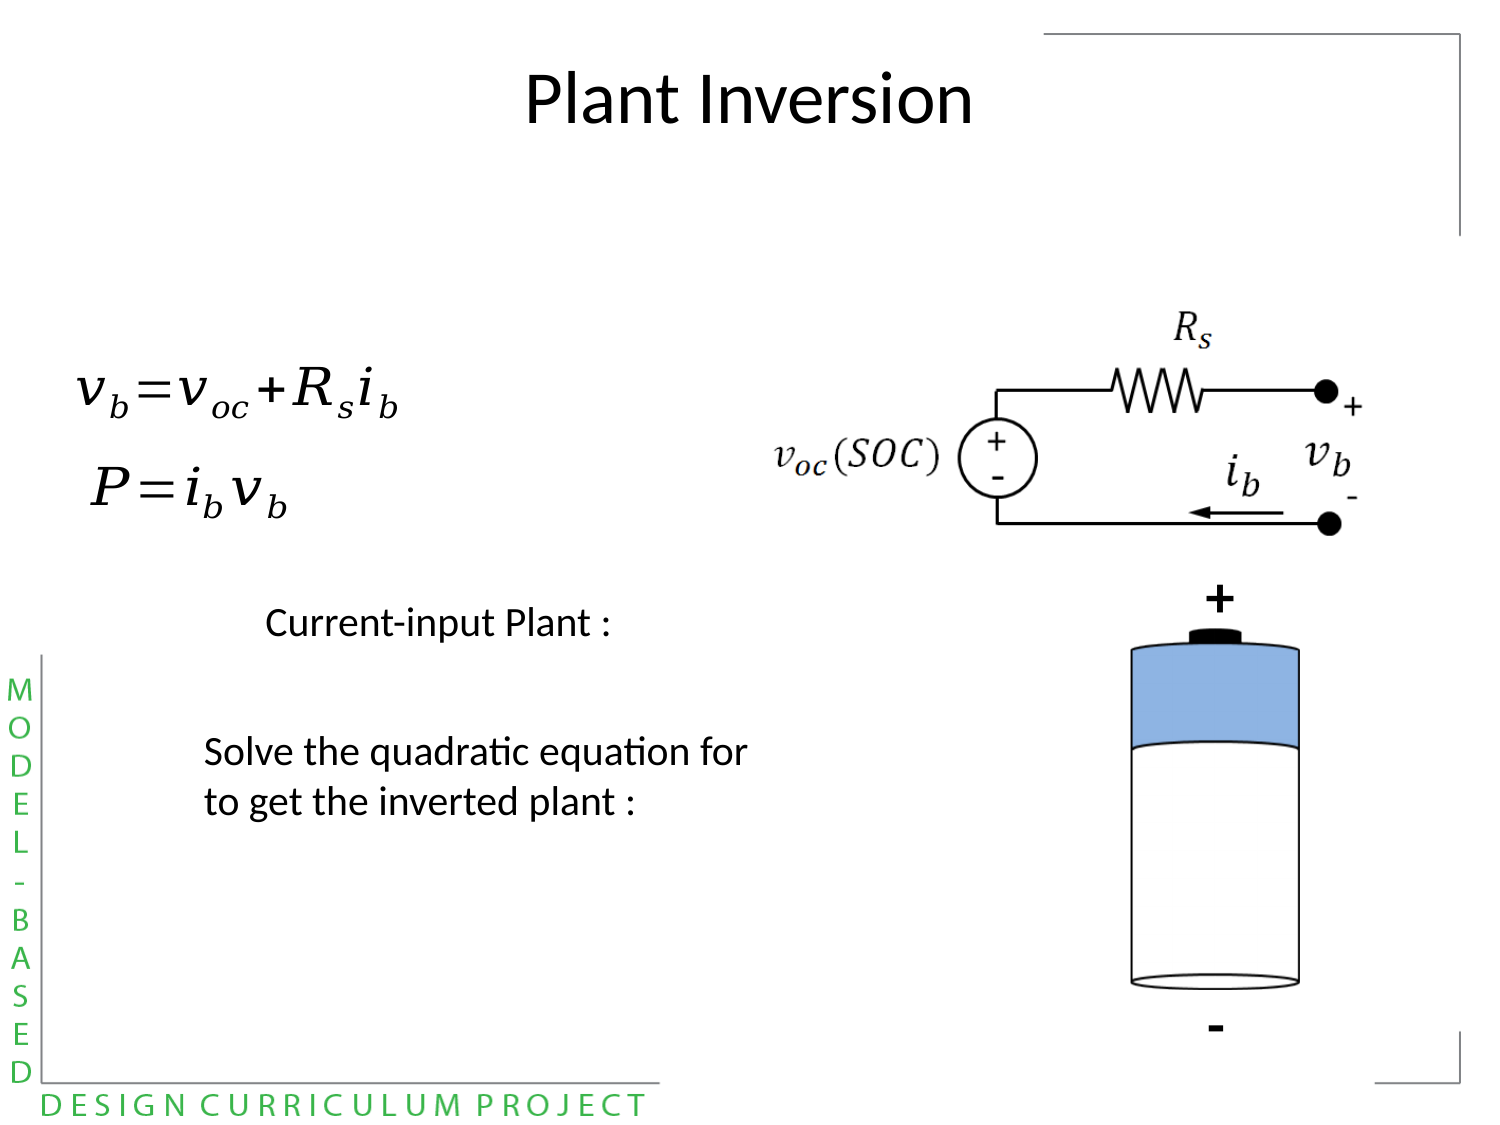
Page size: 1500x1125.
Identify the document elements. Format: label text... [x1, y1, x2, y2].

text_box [1130, 551, 1301, 1038]
picture [0, 188, 1500, 1125]
text_box Plant Inversion [0, 0, 1500, 188]
